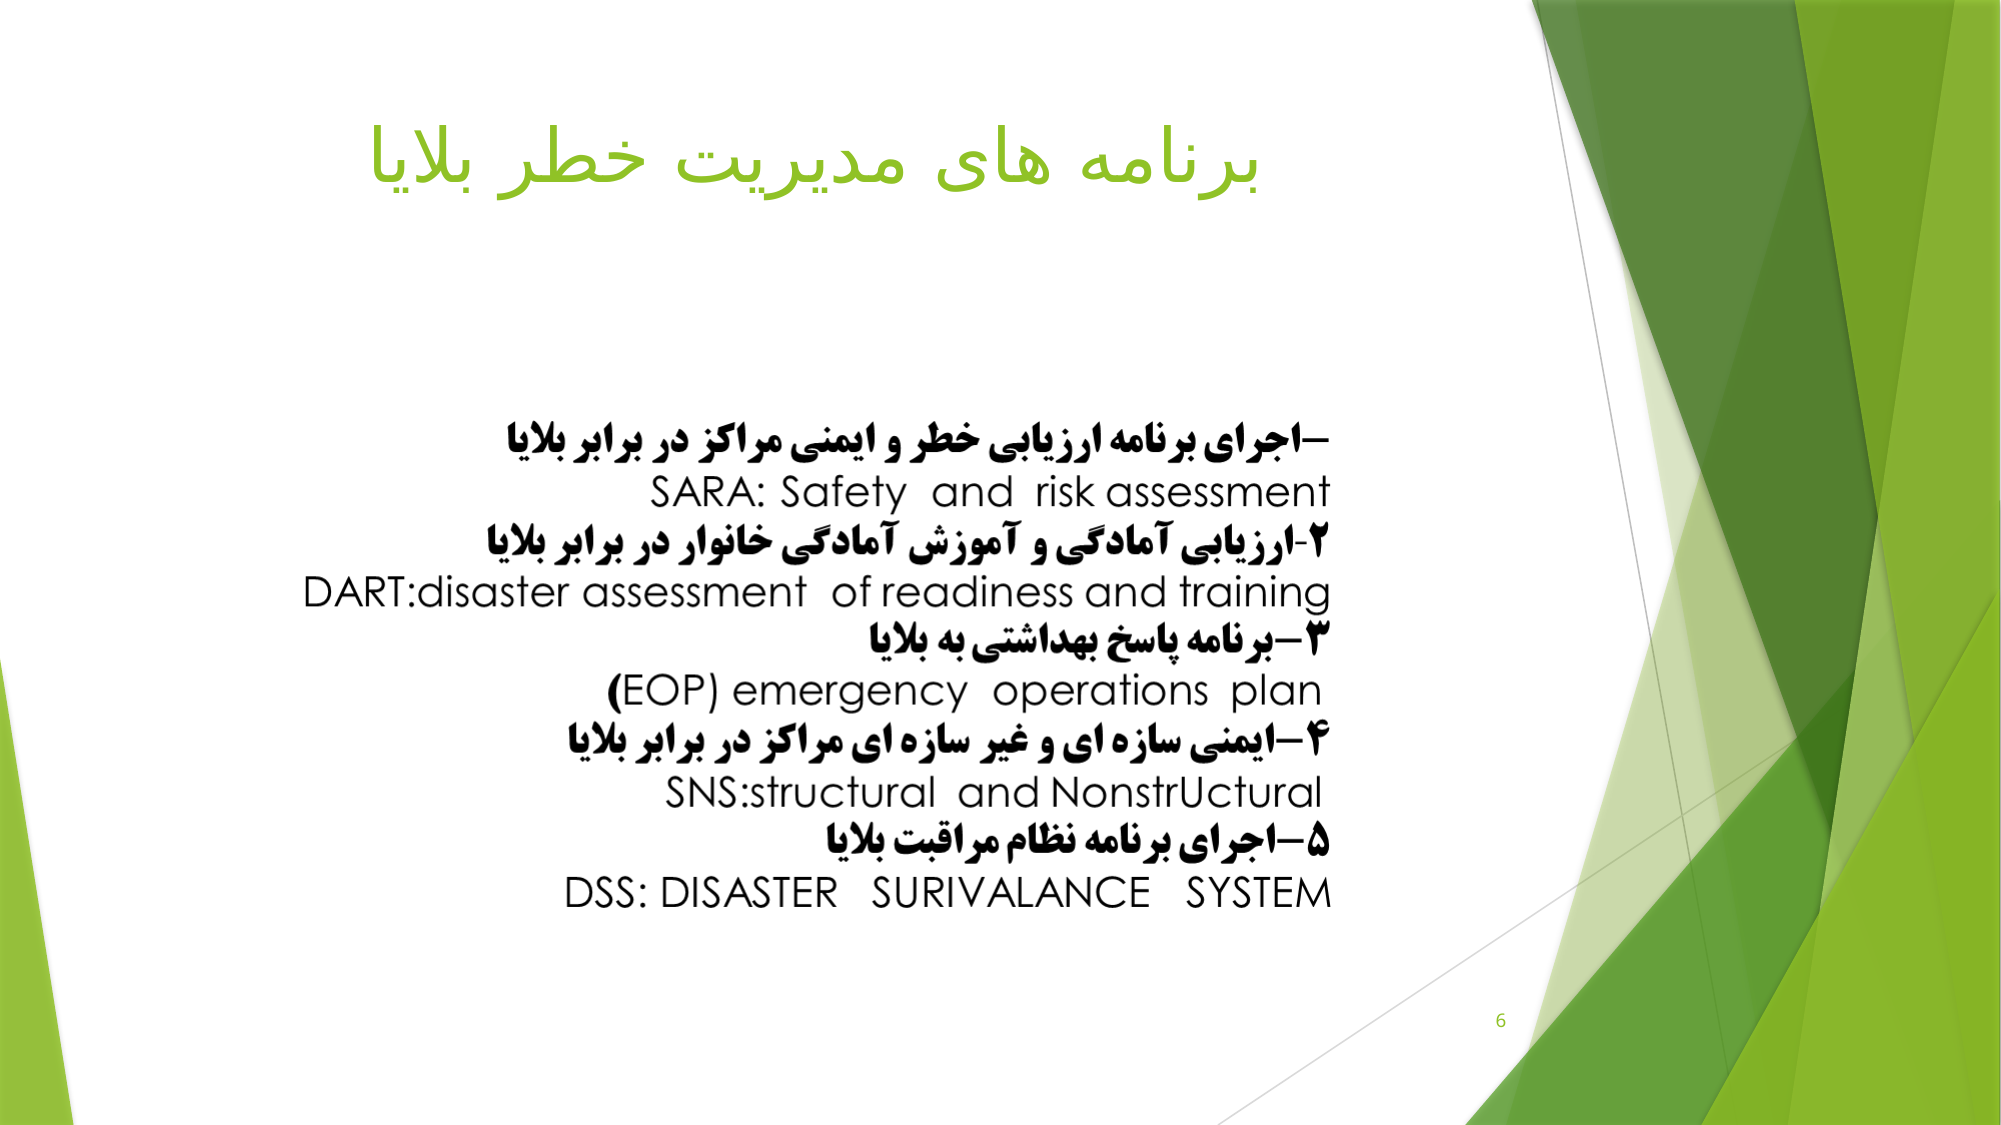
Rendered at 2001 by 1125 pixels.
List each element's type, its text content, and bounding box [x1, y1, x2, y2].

title برنامه های مدیریت خطر بلایا [111, 99, 1522, 317]
slide_number 6 [1409, 991, 1522, 1051]
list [276, 404, 1356, 941]
